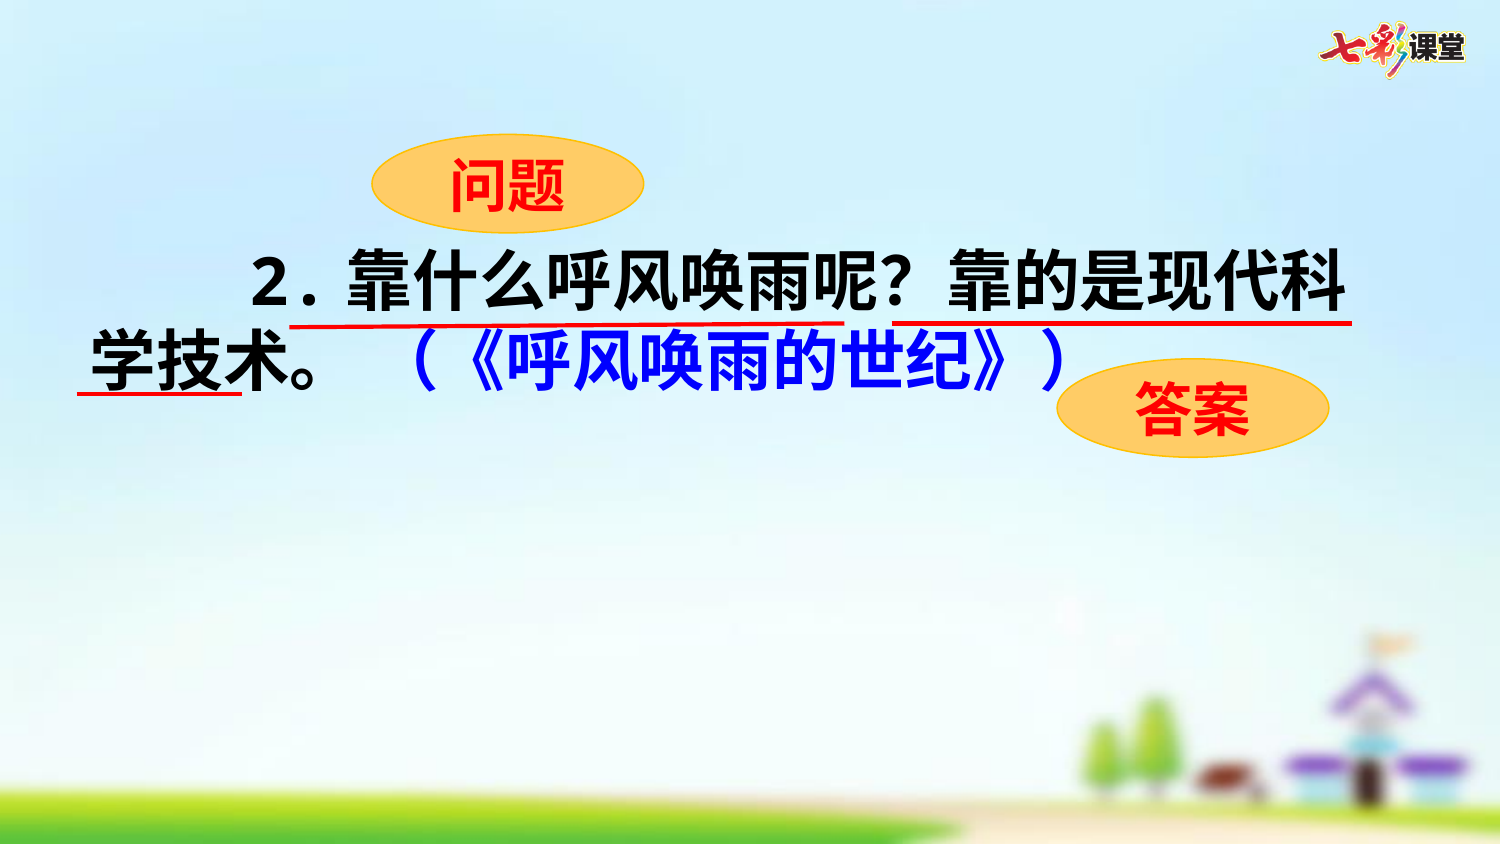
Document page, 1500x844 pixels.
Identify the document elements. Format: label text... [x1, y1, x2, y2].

text_box 2.靠什么呼风唤雨呢？靠的是现代科学技术。 （《呼风唤雨的世纪》） [75, 231, 1412, 406]
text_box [289, 323, 845, 328]
picture [0, 0, 1500, 844]
text_box 答案 [1055, 356, 1331, 460]
text_box 问题 [369, 132, 646, 235]
